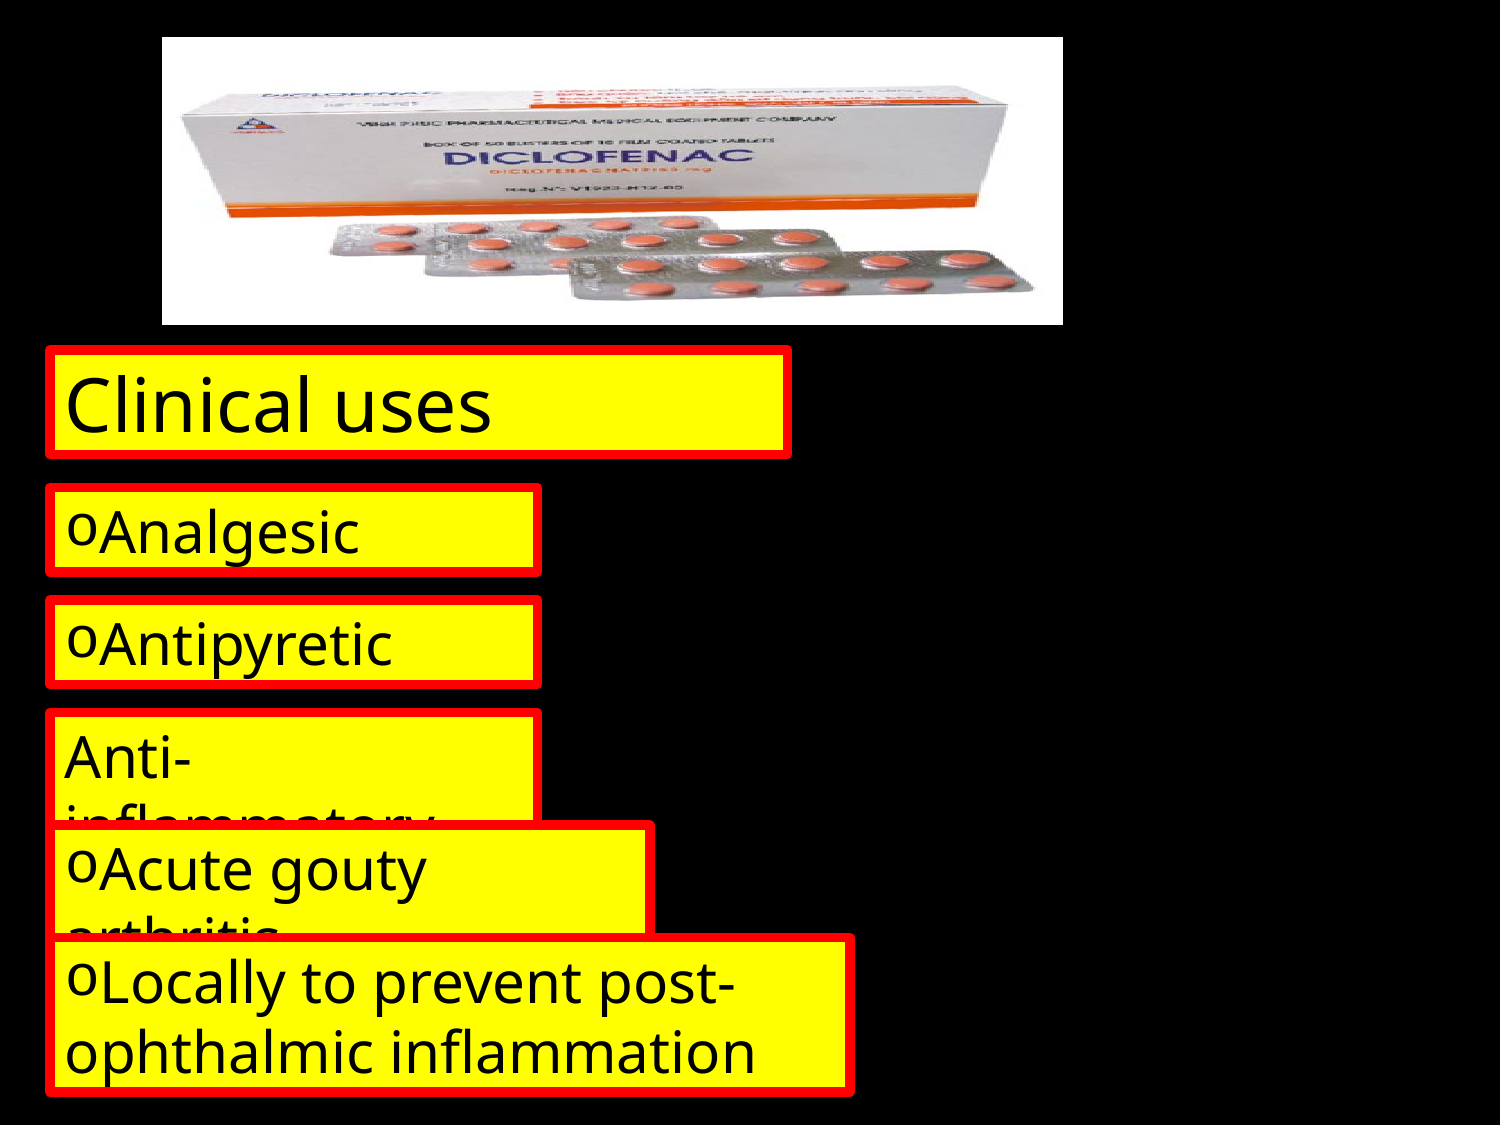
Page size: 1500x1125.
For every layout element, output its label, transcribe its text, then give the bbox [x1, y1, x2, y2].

text_box Antipyretic [50, 600, 538, 685]
text_box Clinical uses [49, 349, 788, 455]
text_box Analgesic [50, 487, 538, 573]
text_box Anti-inflammatory [50, 712, 538, 824]
text_box Acute gouty arthritis [49, 824, 650, 980]
text_box Locally to prevent post-ophthalmic inflammation [50, 937, 850, 1093]
picture [162, 37, 1063, 325]
